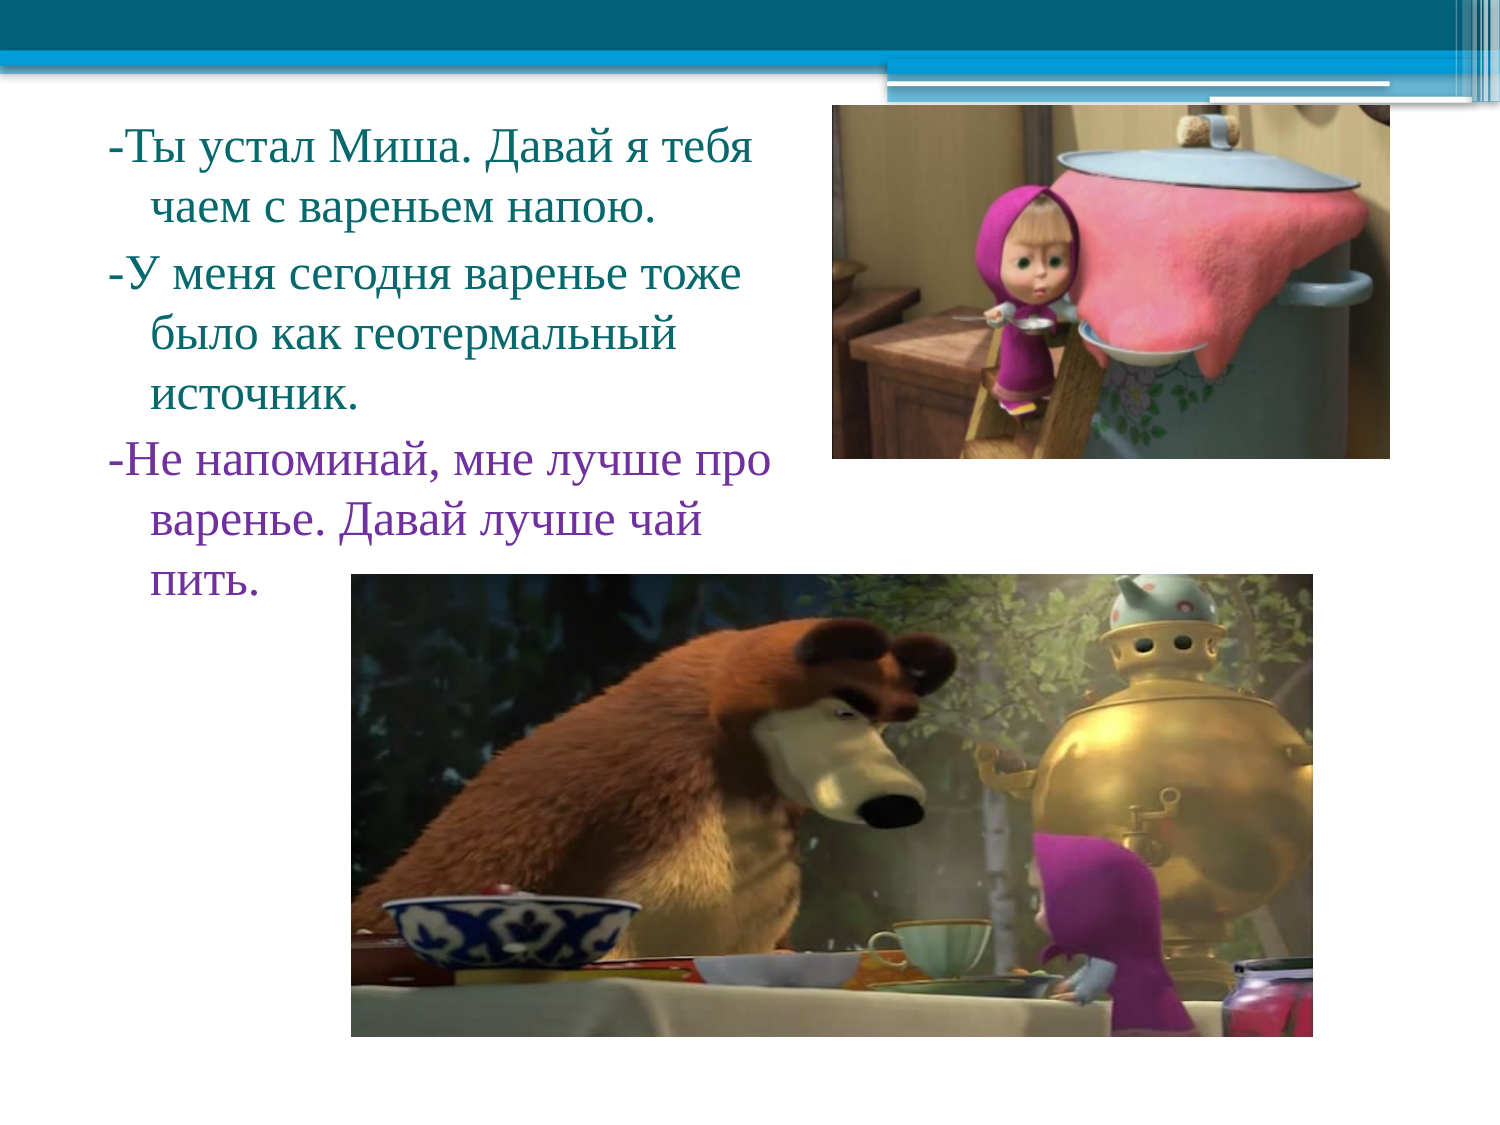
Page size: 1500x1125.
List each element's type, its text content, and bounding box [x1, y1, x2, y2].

list -Ты устал Миша. Давай я тебя чаем с вареньем напою. -У меня сегодня варенье тоже было как геотермальный источник. -Не напоминай, мне лучше про варенье. Давай лучше чай пить. [74, 105, 821, 645]
picture [351, 573, 1313, 1037]
picture [831, 105, 1390, 459]
